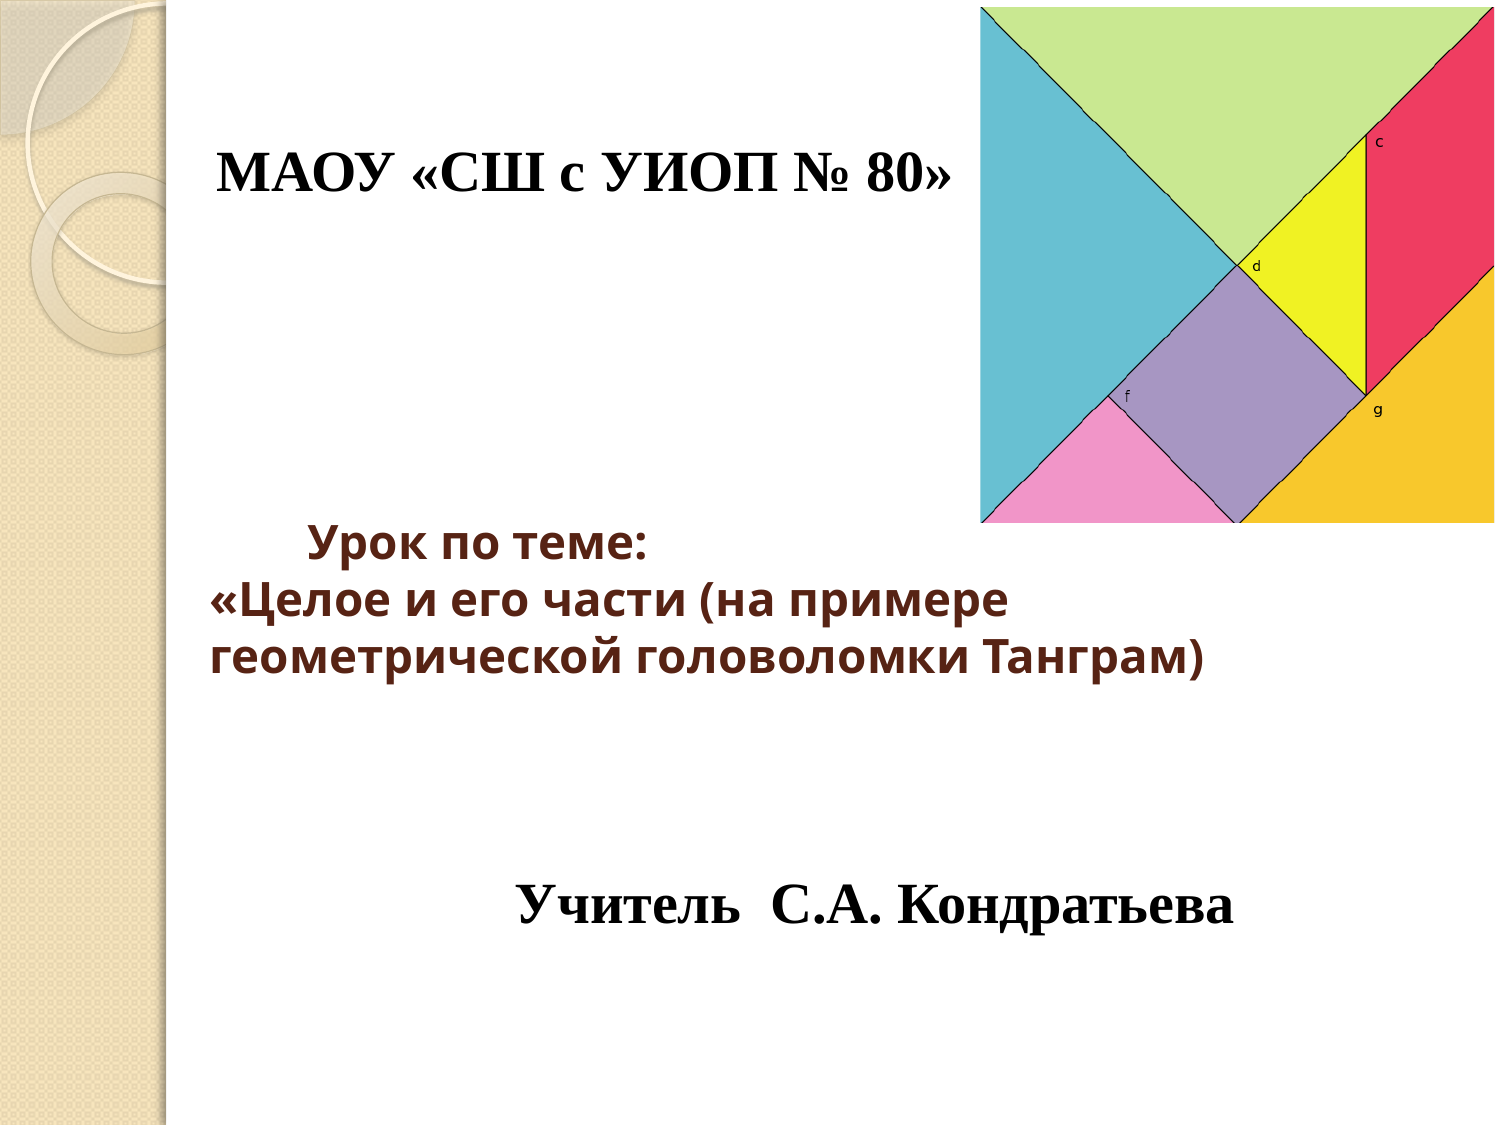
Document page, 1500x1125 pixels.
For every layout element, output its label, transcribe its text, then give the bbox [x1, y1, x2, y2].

list МАОУ «СШ с УИОП № 80» [183, 125, 973, 232]
picture [980, 7, 1495, 523]
title Урок по теме: «Целое и его части (на примере геометрической головоломки Танграм) [194, 503, 1425, 691]
list Учитель С.А. Кондратьева [312, 857, 1424, 953]
